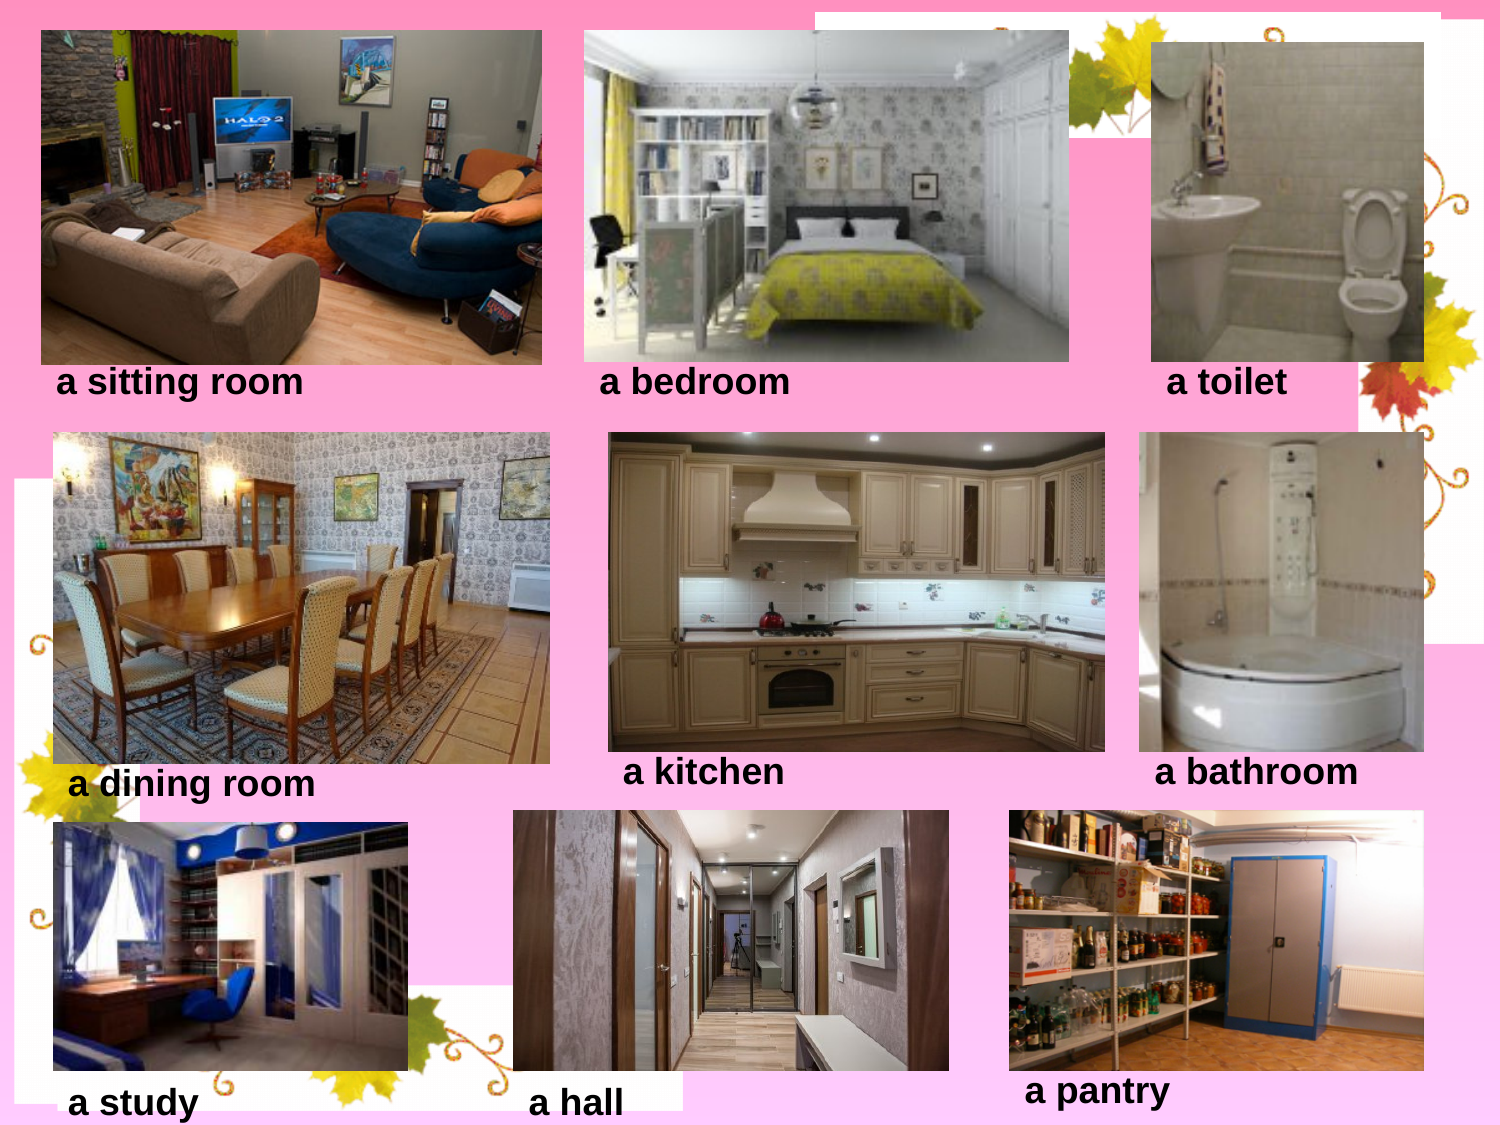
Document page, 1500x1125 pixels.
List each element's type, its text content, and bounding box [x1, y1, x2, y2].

text_box a bathroom [1139, 760, 1409, 800]
picture [608, 432, 1105, 752]
picture [1009, 810, 1424, 1071]
text_box a kitchen [608, 760, 909, 800]
text_box a hall [513, 1078, 850, 1125]
picture [584, 12, 1483, 752]
text_box a bedroom [584, 369, 821, 410]
text_box a toilet [1151, 368, 1379, 410]
picture [15, 432, 949, 1110]
text_box a pantry [1009, 1078, 1250, 1119]
text_box a sitting room [41, 372, 349, 410]
text_box a study [53, 1079, 350, 1125]
picture [41, 30, 542, 365]
text_box a dining room [53, 771, 337, 812]
